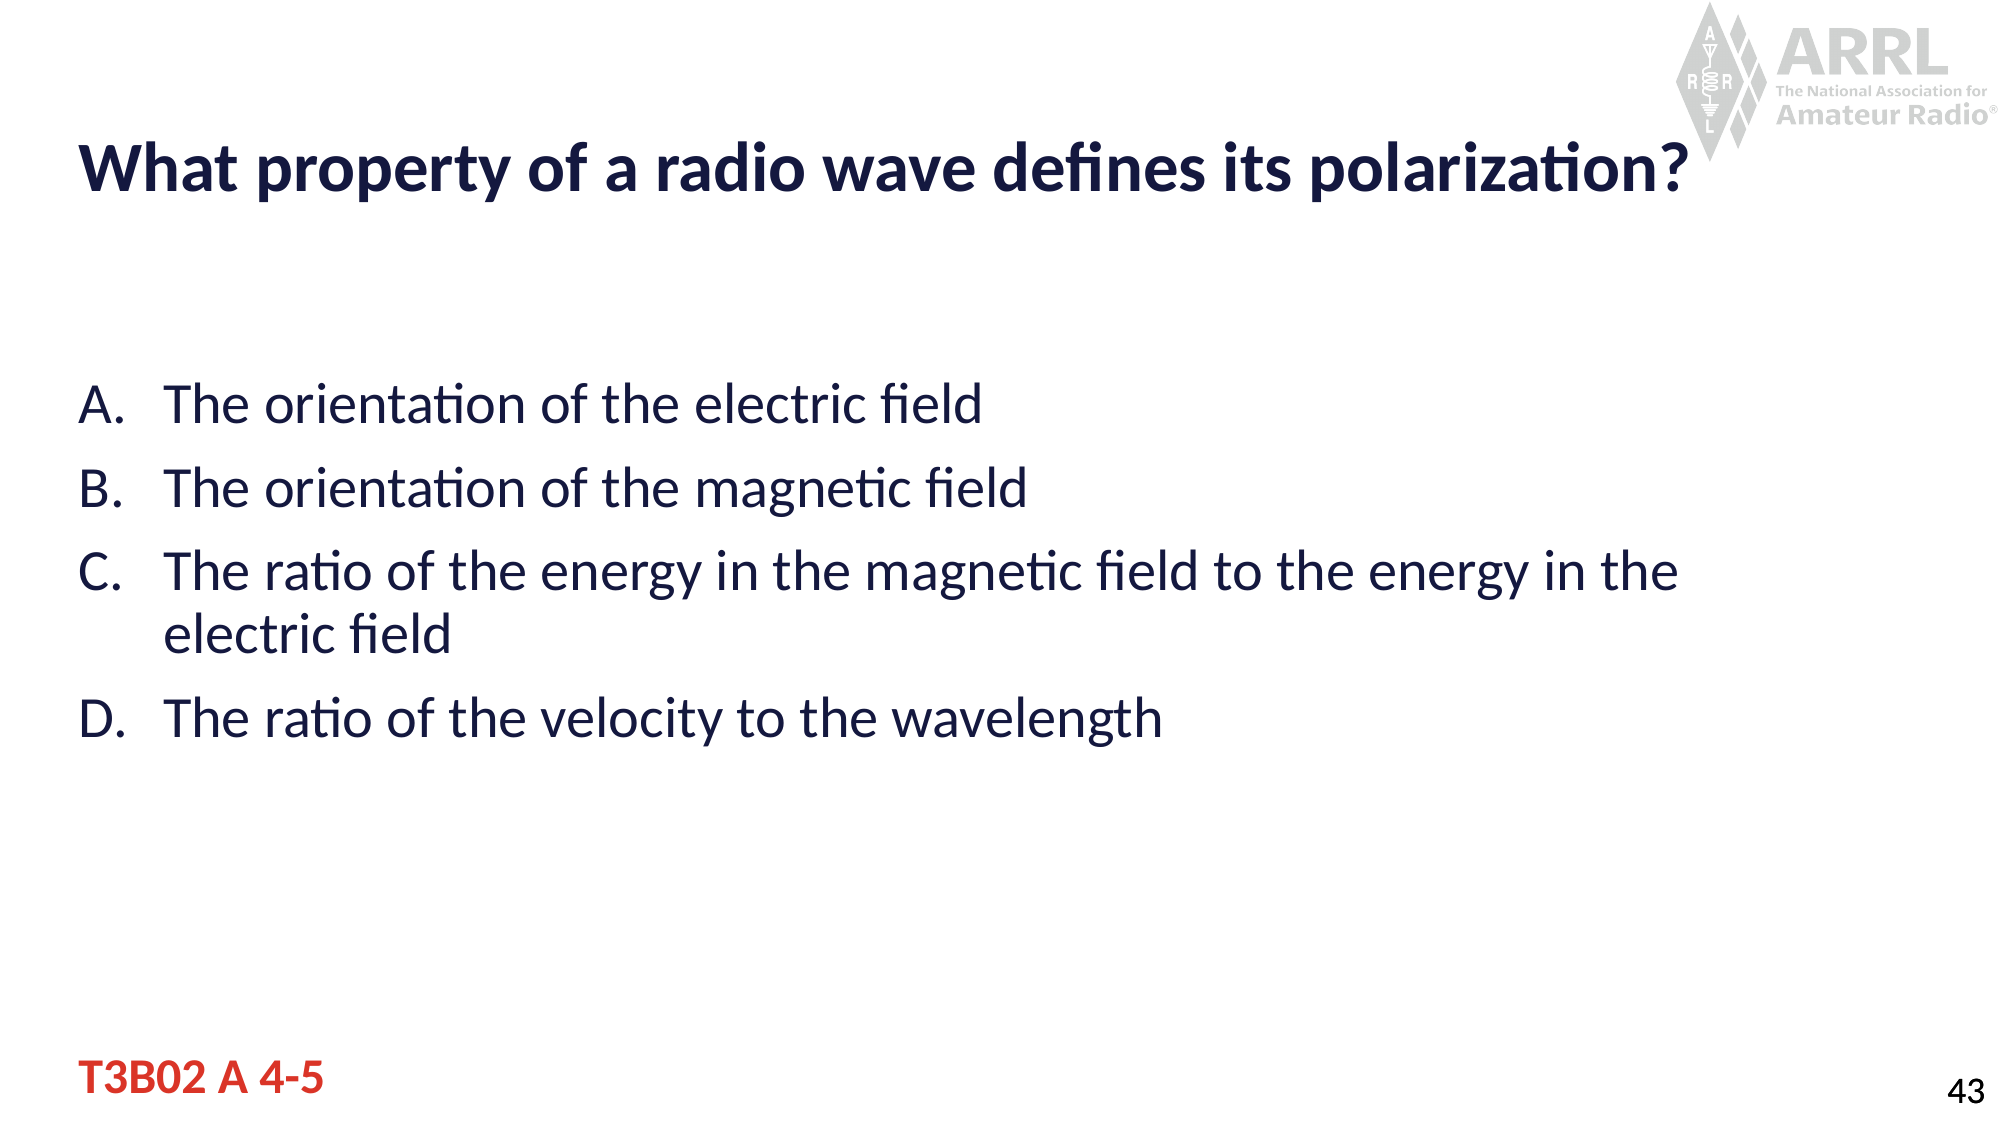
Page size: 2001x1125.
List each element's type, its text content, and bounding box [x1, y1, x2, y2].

list The orientation of the electric field The orientation of the magnetic field The ratio of the energy in the magnetic field to the energy in the electric field The ratio of the velocity to the wavelength [63, 365, 1863, 989]
title What property of a radio wave defines its polarization? [63, 59, 1863, 278]
picture [1674, 0, 2000, 164]
text_box T3B02 A 4-5 [63, 1036, 921, 1112]
